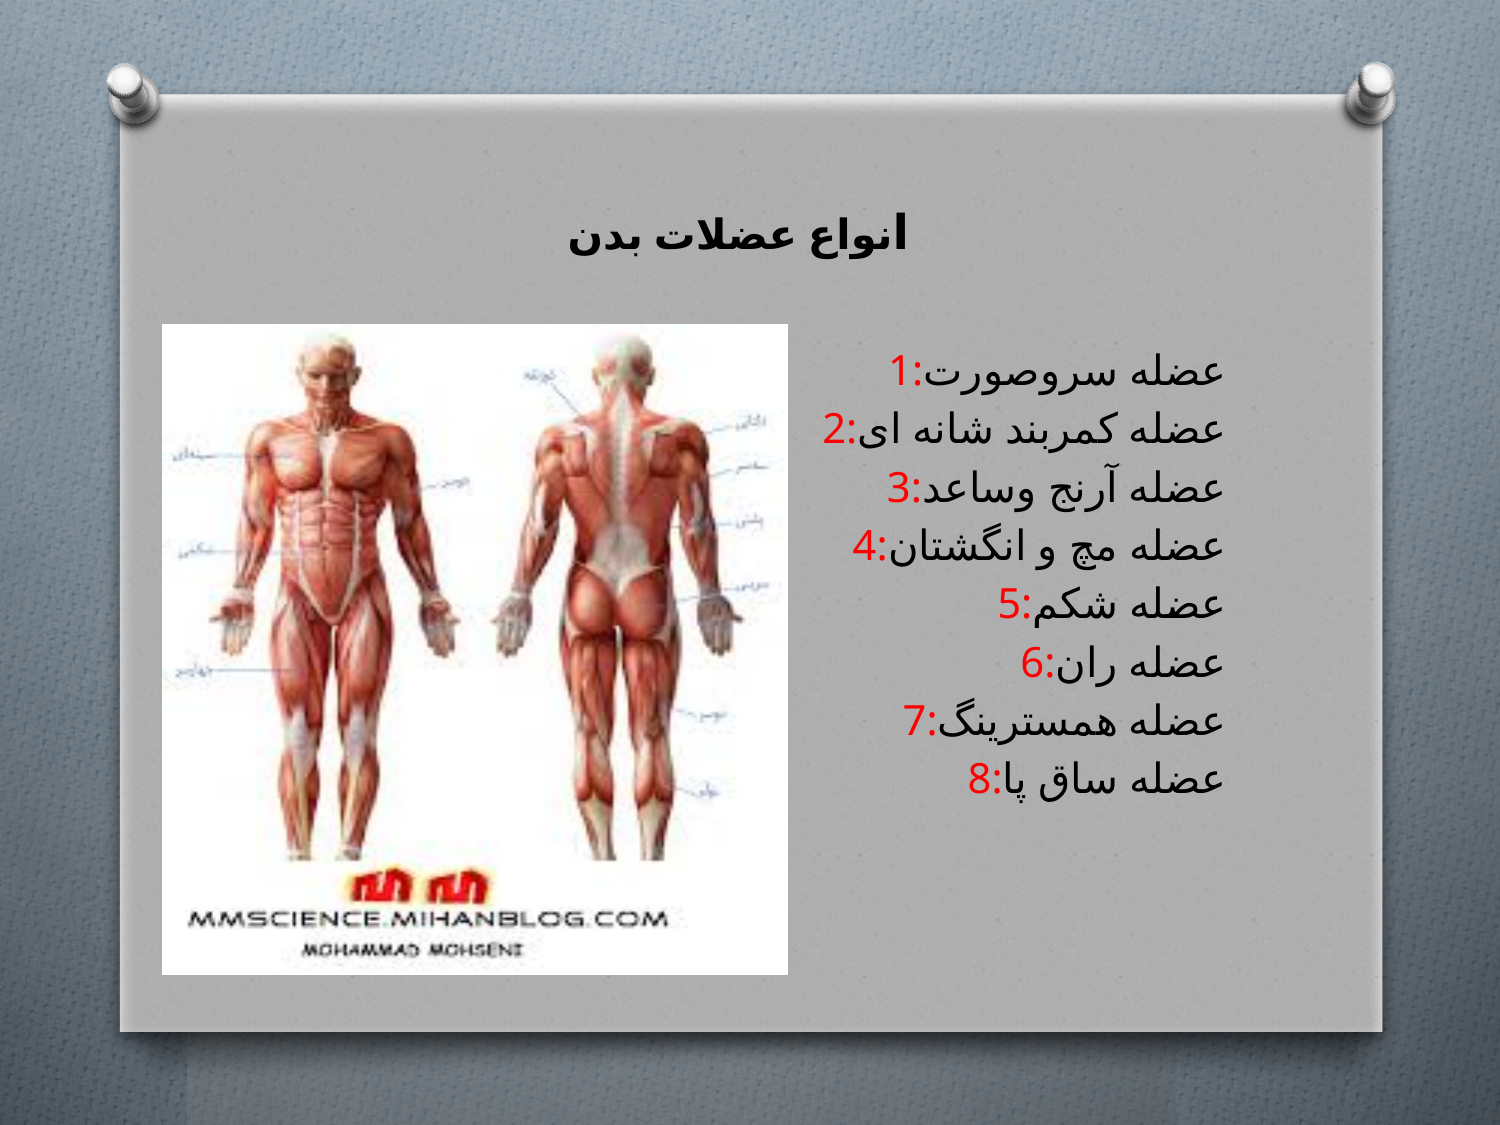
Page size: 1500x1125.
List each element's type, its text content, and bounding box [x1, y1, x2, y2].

list 1:عضله سروصورت 2:عضله کمربند شانه ای 3:عضله آرنج وساعد 4:عضله مچ و انگشتان 5:عضله شکم 6:عضله ران 7:عضله همسترینگ 8:عضله ساق پا [225, 336, 1242, 977]
title انواع عضلات بدن [167, 132, 1310, 330]
picture [1317, 35, 1439, 156]
picture [162, 324, 788, 976]
picture [75, 29, 198, 153]
